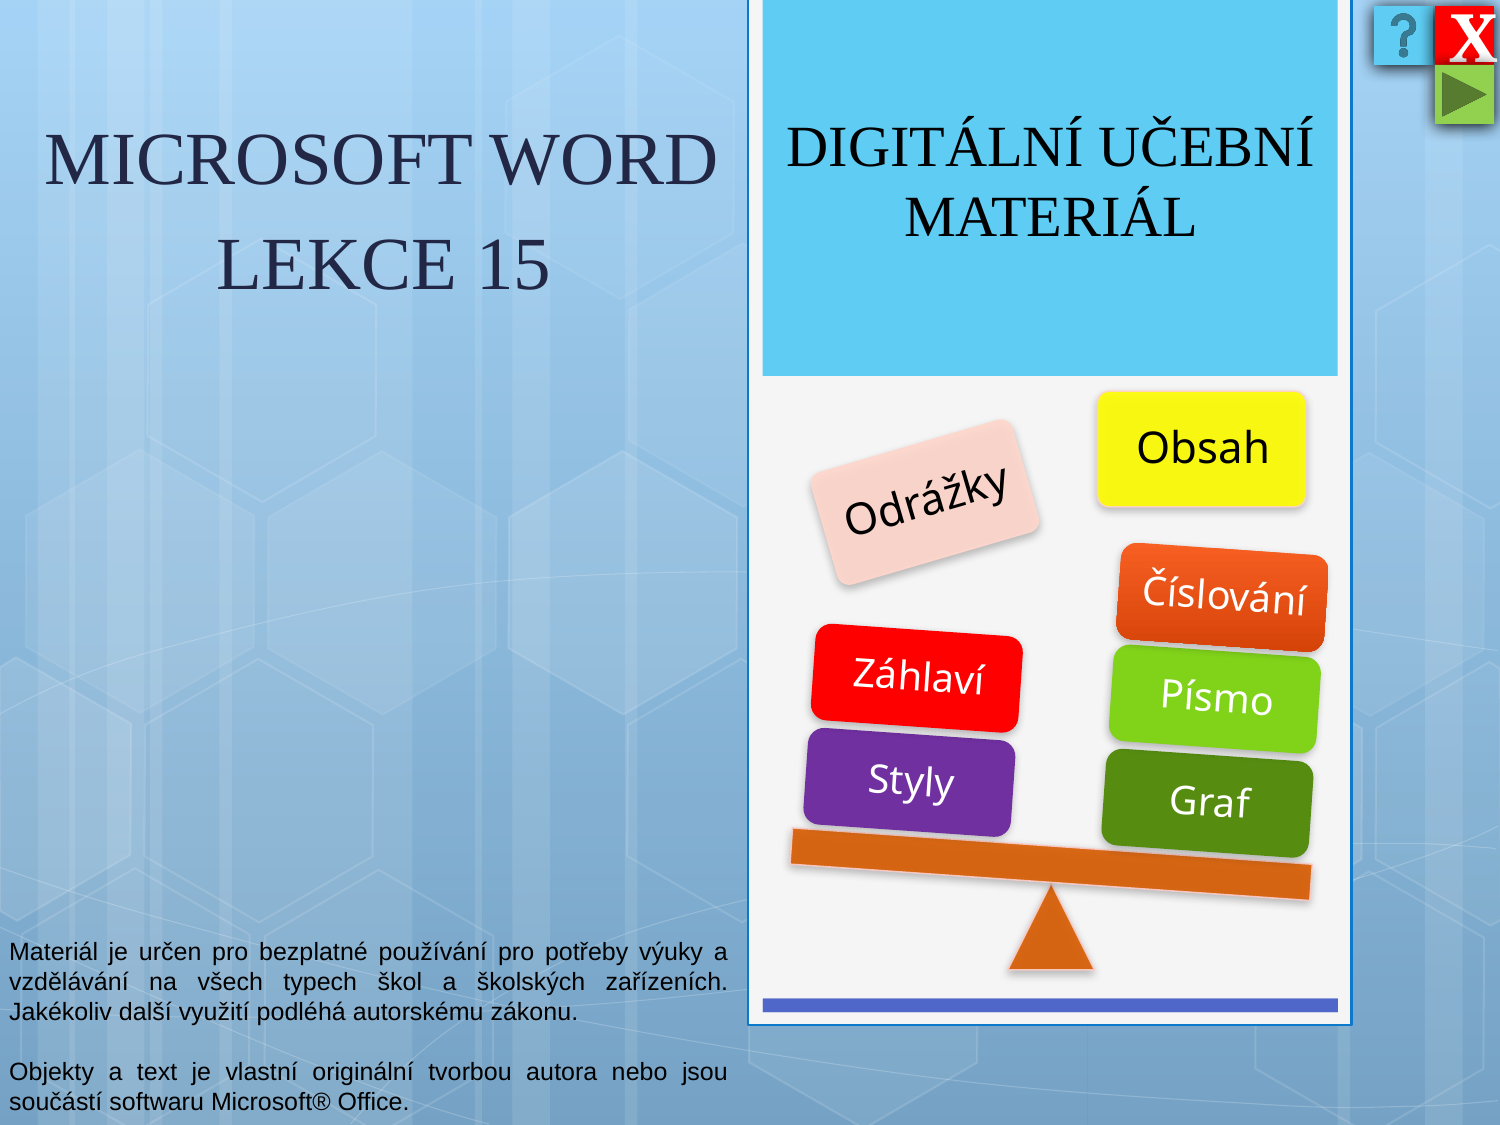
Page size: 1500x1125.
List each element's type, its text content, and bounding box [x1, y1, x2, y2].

title DIGITÁLNÍ UČEBNÍ MATERIÁL [761, 78, 1341, 256]
subtitle MICROSOFT WORD LEKCE 15 [29, 101, 739, 366]
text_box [761, 385, 1341, 977]
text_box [1373, 5, 1495, 125]
text_box Materiál je určen pro bezplatné používání pro potřeby výuky a vzdělávání na všech typech škol a školských zařízeních. Jakékoliv další využití podléhá autorskému zákonu. Objekty a text je vlastní originální tvorbou autora nebo jsou součástí softwaru Microsoft® Office. [0, 928, 745, 1123]
